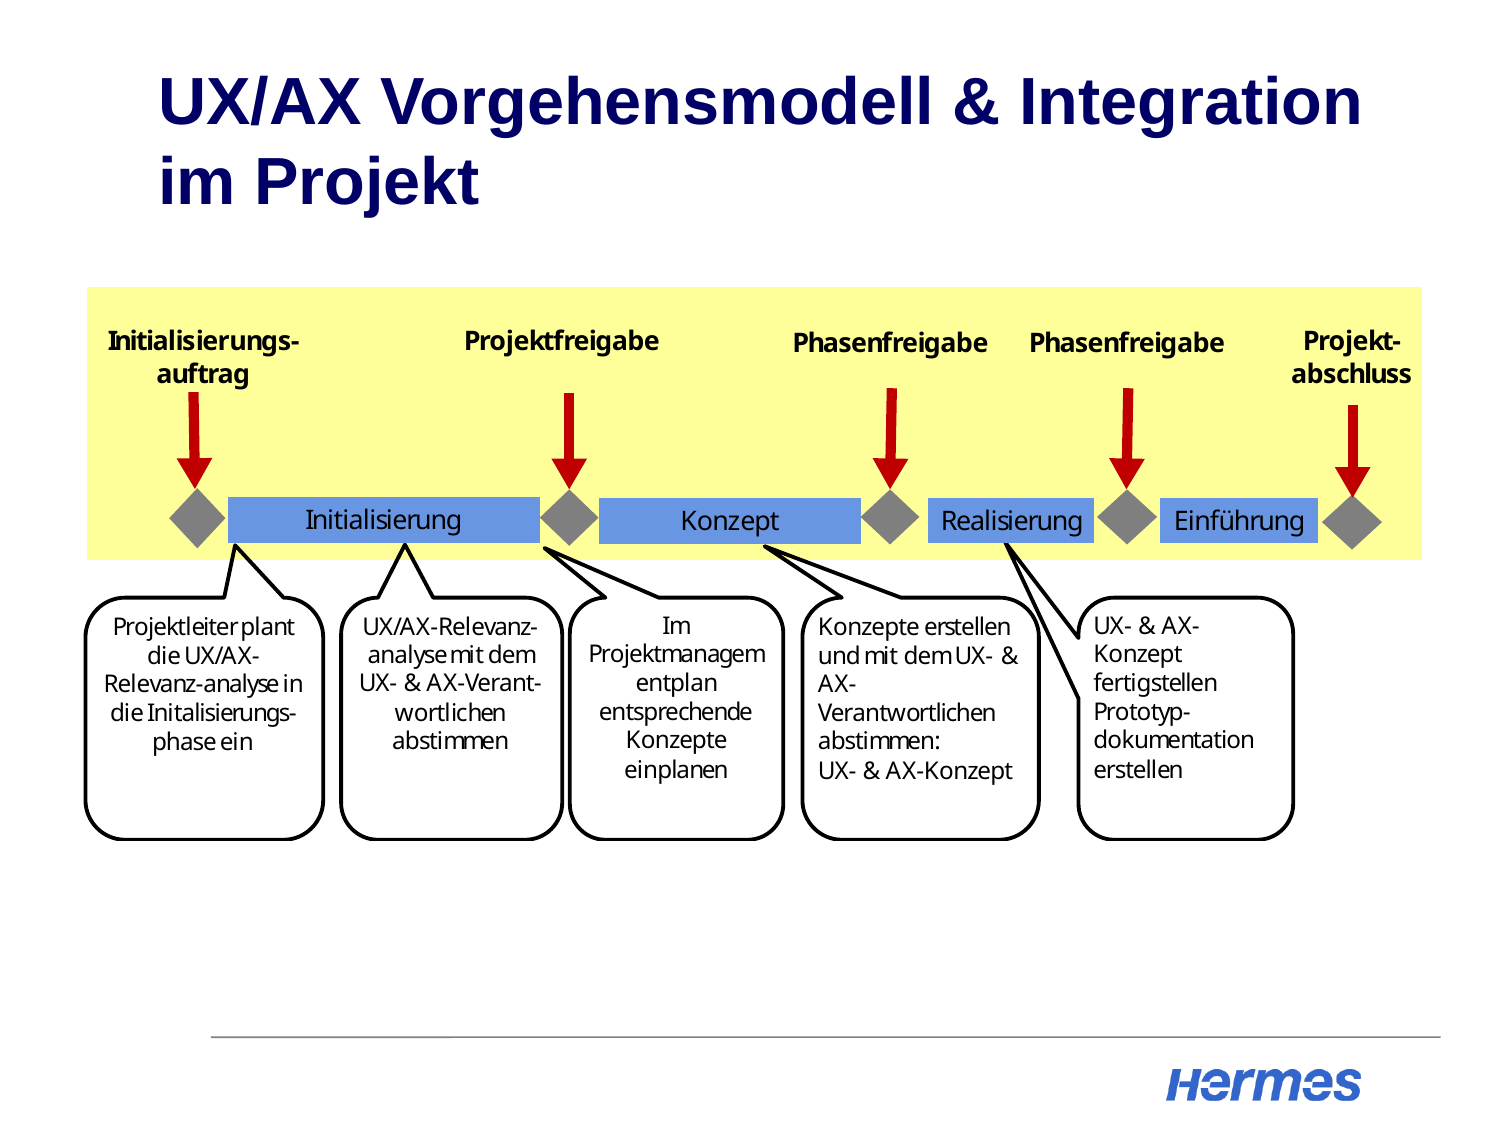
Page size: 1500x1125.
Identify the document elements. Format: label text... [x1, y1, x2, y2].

picture [1166, 1069, 1361, 1101]
picture [83, 286, 1465, 841]
title UX/AX Vorgehensmodell & Integration im Projekt [157, 57, 1450, 221]
